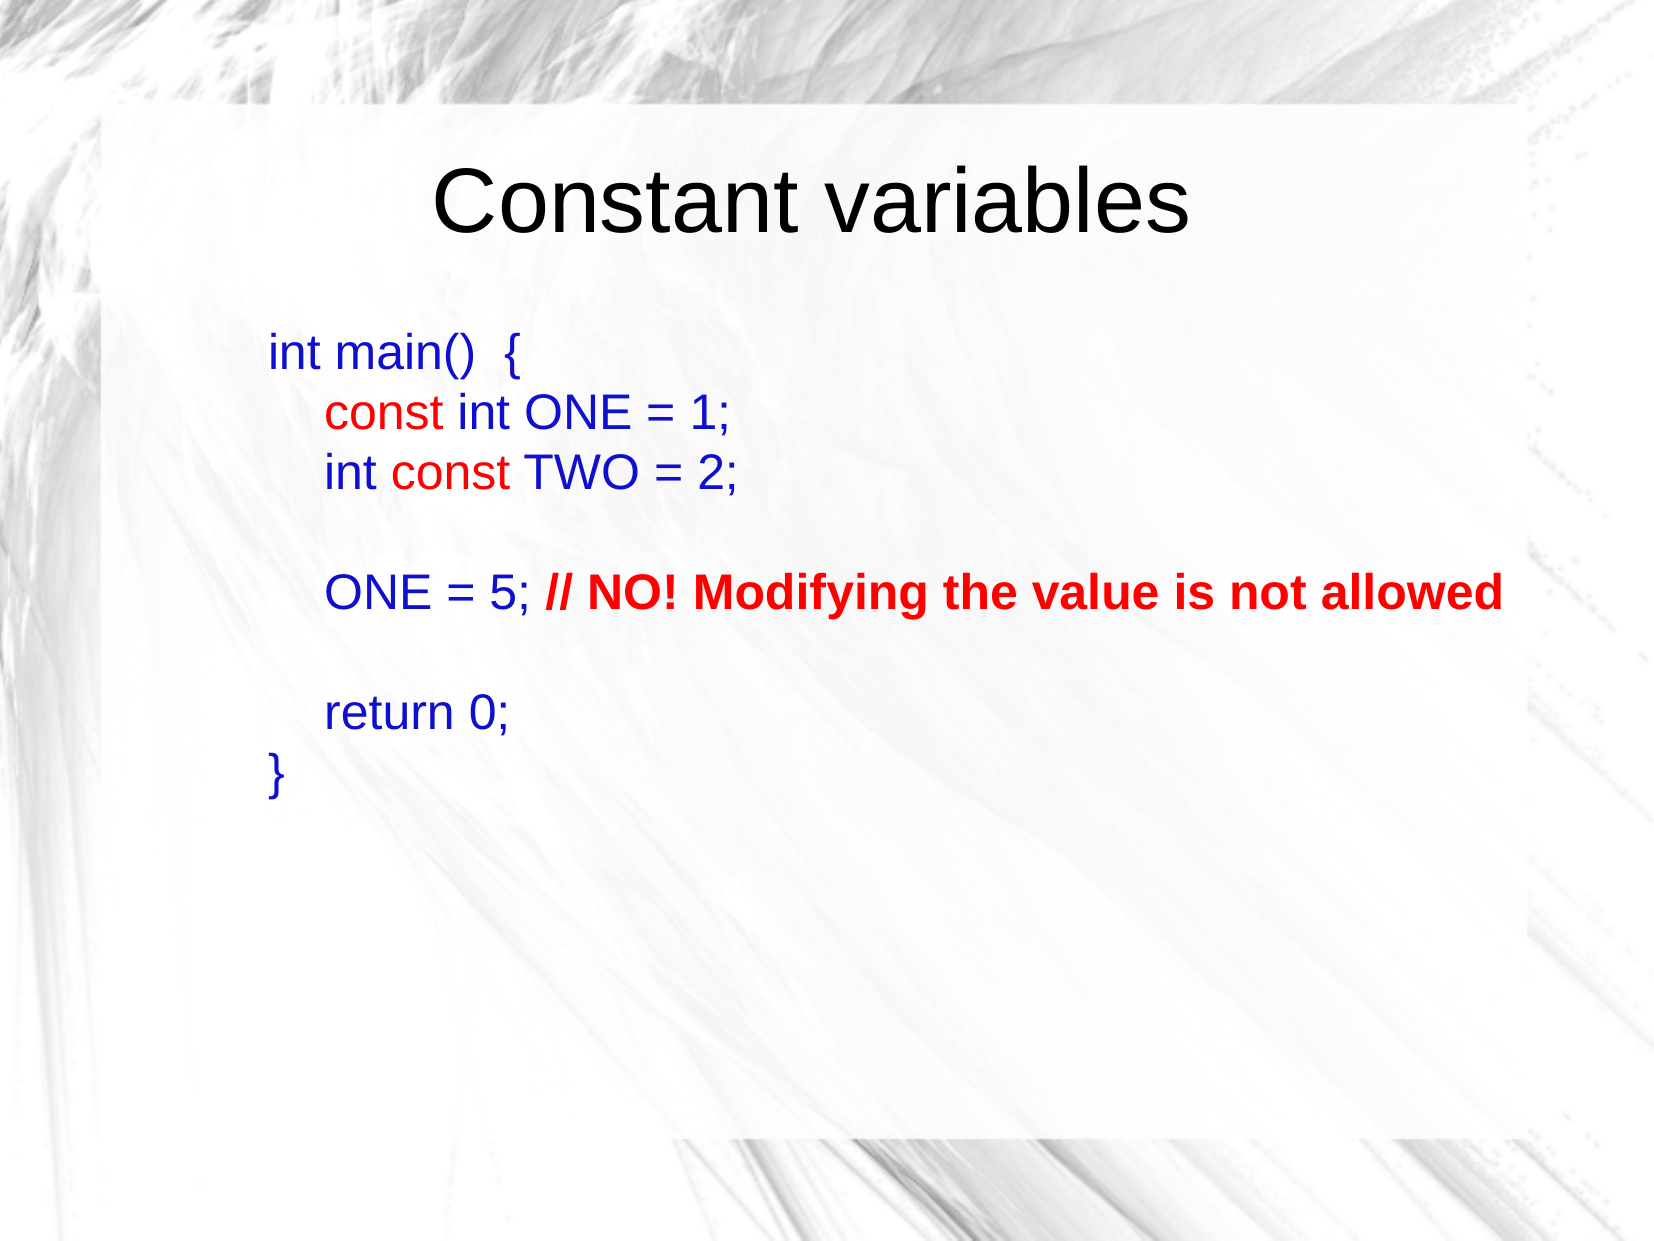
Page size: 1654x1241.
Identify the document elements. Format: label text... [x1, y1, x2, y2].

picture [0, 0, 1654, 1241]
title Constant variables [118, 93, 1506, 299]
list int main() { const int ONE = 1; int const TWO = 2; ONE = 5; // NO! Modifying the value is not allowed return 0; } [118, 319, 1571, 1109]
